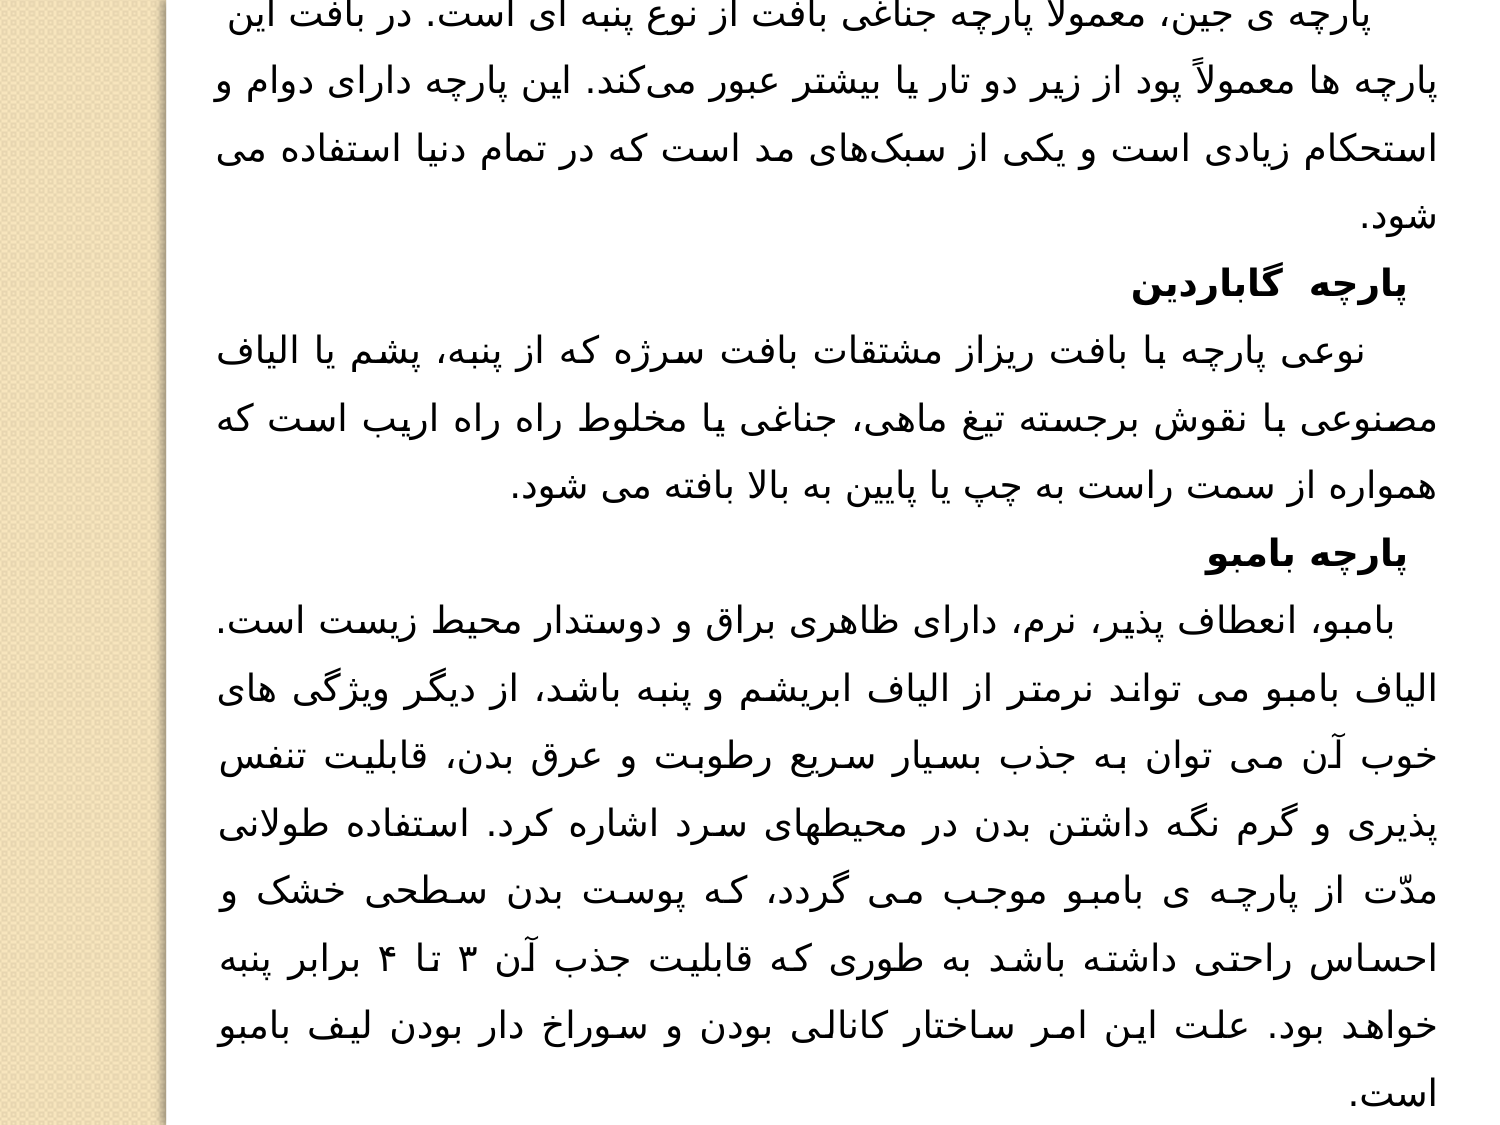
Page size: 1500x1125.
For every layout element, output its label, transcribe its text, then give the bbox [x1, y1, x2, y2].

text_box پارچه جین پارچه ی جین، معمولاً پارچه جناغی بافت از نوع پنبه ای است. در بافت این پارچه ها معمولاً پود از زیر دو تار یا بیشتر عبور می‌کند. این پارچه دارای دوام و استحکام زیادی است و یکی از سبک‌های مد است که در تمام دنیا استفاده می شود. پارچه گاباردین نوعی پارچه با بافت ریزاز مشتقات بافت سرژه که از پنبه، پشم یا الیاف مصنوعی با نقوش برجسته تیغ ماهی، جناغی یا مخلوط راه راه اریب است که همواره از سمت راست به چپ یا پایین به بالا بافته می شود. پارچه بامبو بامبو، انعطاف پذیر، نرم، دارای ظاهری براق و دوستدار محیط زیست است. الیاف بامبو می تواند نرمتر از الیاف ابریشم و پنبه باشد، از دیگر ویژگی های خوب آن می توان به جذب بسیار سریع رطوبت و عرق بدن، قابلیت تنفس پذیری و گرم نگه داشتن بدن در محیطهای سرد اشاره کرد. استفاده طولانی مدّت از پارچه ی بامبو موجب می گردد، که پوست بدن سطحی خشک و احساس راحتی داشته باشد به‌ طوری که قابلیت جذب آن ۳ تا ۴ برابر پنبه خواهد بود. علت این امر ساختار کانالی بودن و سوراخ دار بودن لیف بامبو است. [199, 0, 1454, 1114]
